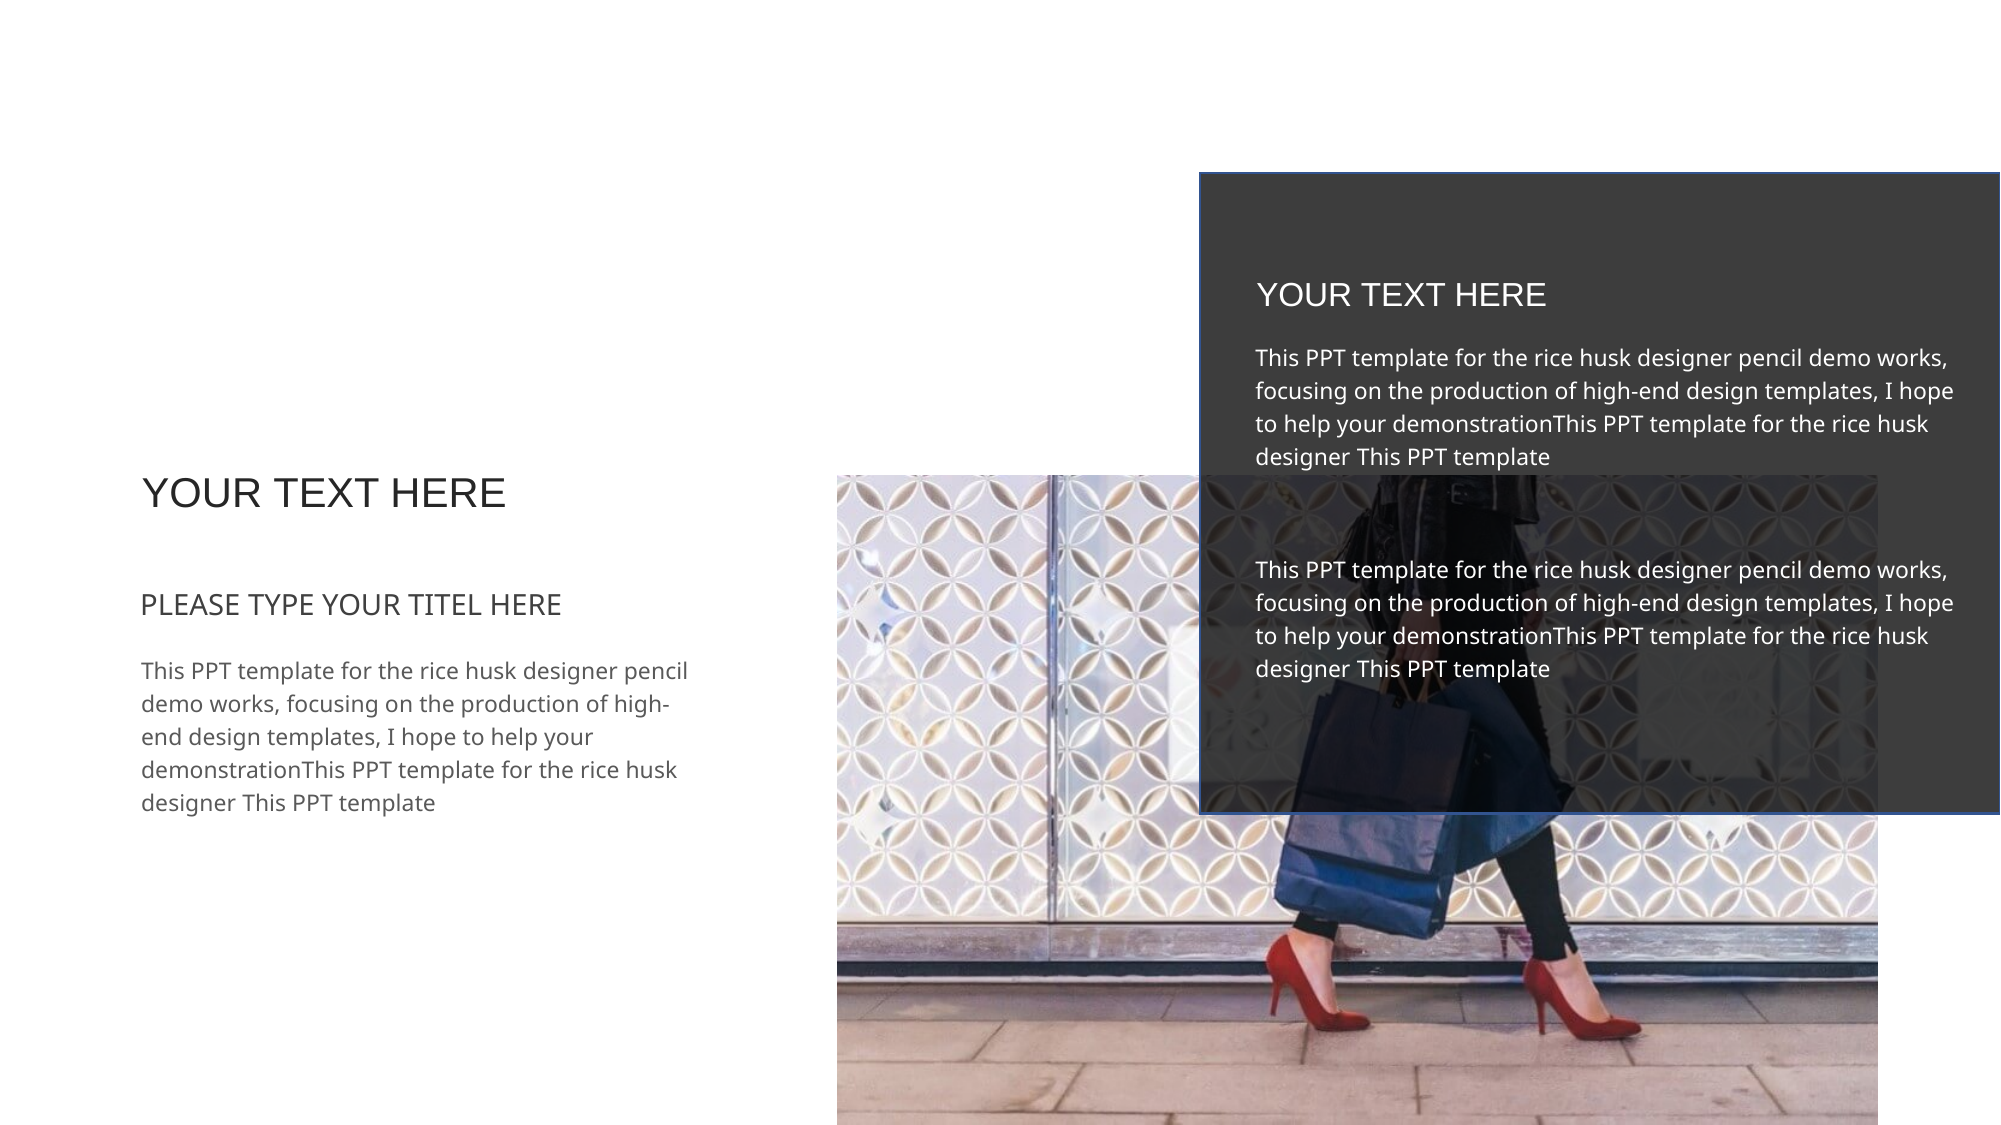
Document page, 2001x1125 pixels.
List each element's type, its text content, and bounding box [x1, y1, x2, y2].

text_box YOUR TEXT HERE [111, 436, 537, 531]
text_box PLEASE TYPE YOUR TITEL HERE [125, 579, 578, 629]
text_box This PPT template for the rice husk designer pencil demo works, focusing on the production of high-end design templates, I hope to help your demonstrationThis PPT template for the rice husk designer This PPT template [126, 643, 719, 847]
text_box This PPT template for the rice husk designer pencil demo works, focusing on the production of high-end design templates, I hope to help your demonstrationThis PPT template for the rice husk designer This PPT template [1240, 331, 1990, 534]
text_box [1199, 172, 2000, 815]
text_box This PPT template for the rice husk designer pencil demo works, focusing on the production of high-end design templates, I hope to help your demonstrationThis PPT template for the rice husk designer This PPT template [1878, 542, 1990, 745]
picture [837, 475, 1878, 1125]
text_box YOUR TEXT HERE [1226, 246, 1578, 329]
